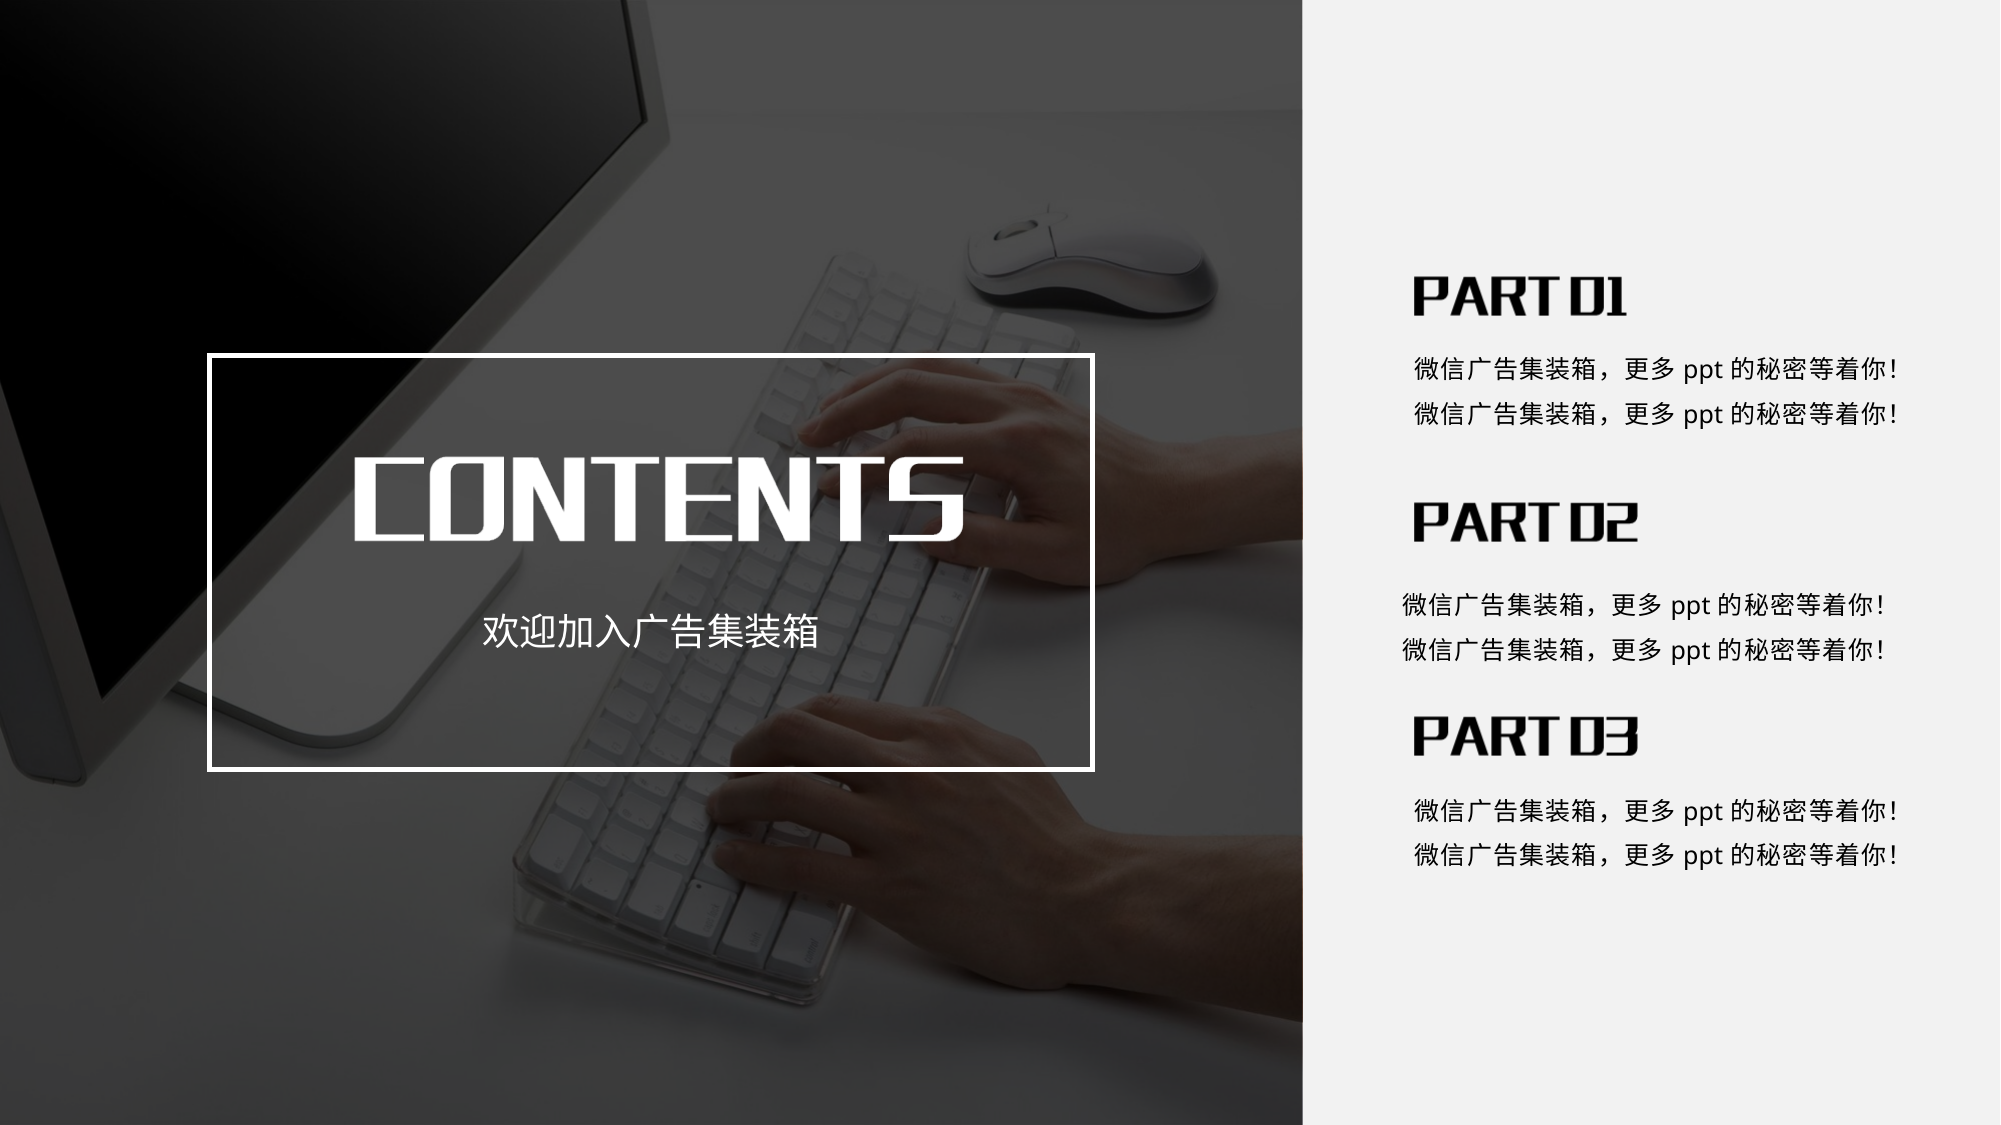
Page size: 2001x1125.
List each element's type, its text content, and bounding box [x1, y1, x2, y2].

text_box 微信广告集装箱，更多ppt的秘密等着你！微信广告集装箱，更多ppt的秘密等着你！ [1387, 566, 1890, 672]
picture [1387, 700, 1665, 789]
text_box 微信广告集装箱，更多ppt的秘密等着你！微信广告集装箱，更多ppt的秘密等着你！ [1400, 772, 1903, 878]
picture [1387, 260, 1652, 349]
picture [1387, 486, 1664, 575]
picture [0, 0, 1303, 1125]
text_box 微信广告集装箱，更多ppt的秘密等着你！微信广告集装箱，更多ppt的秘密等着你！ [1400, 331, 1903, 437]
